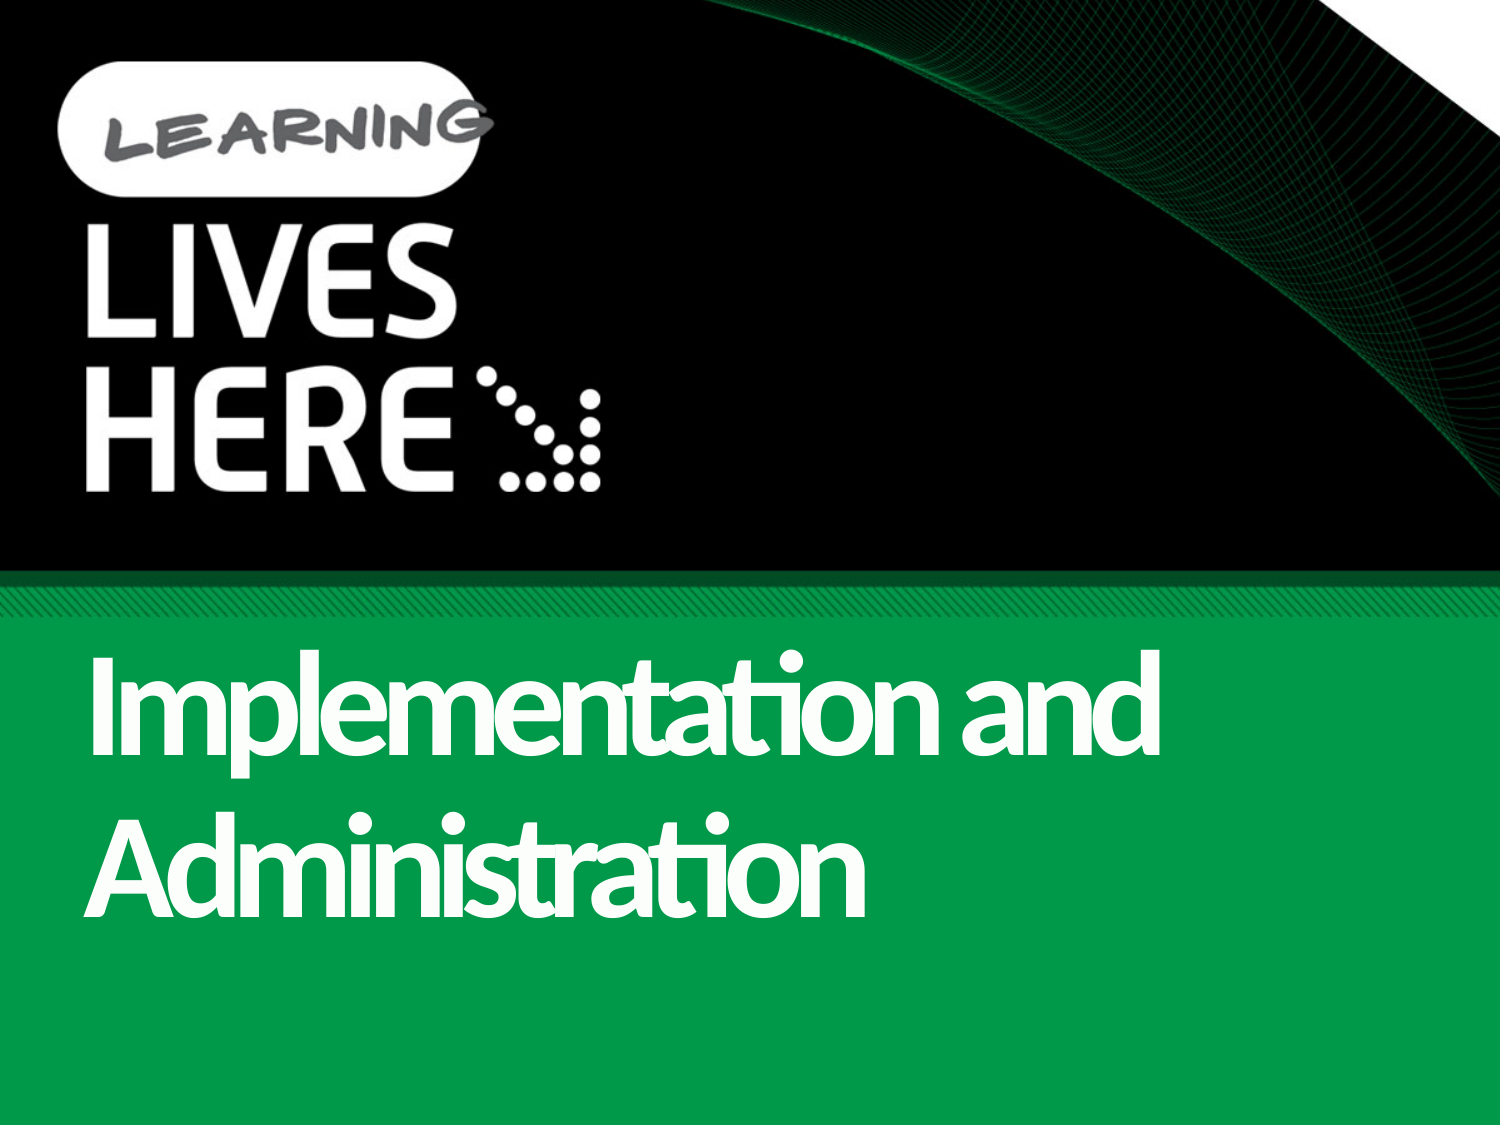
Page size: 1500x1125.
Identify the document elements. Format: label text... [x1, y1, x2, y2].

picture [0, 0, 1500, 1125]
list Implementation and Administration [83, 625, 1344, 800]
